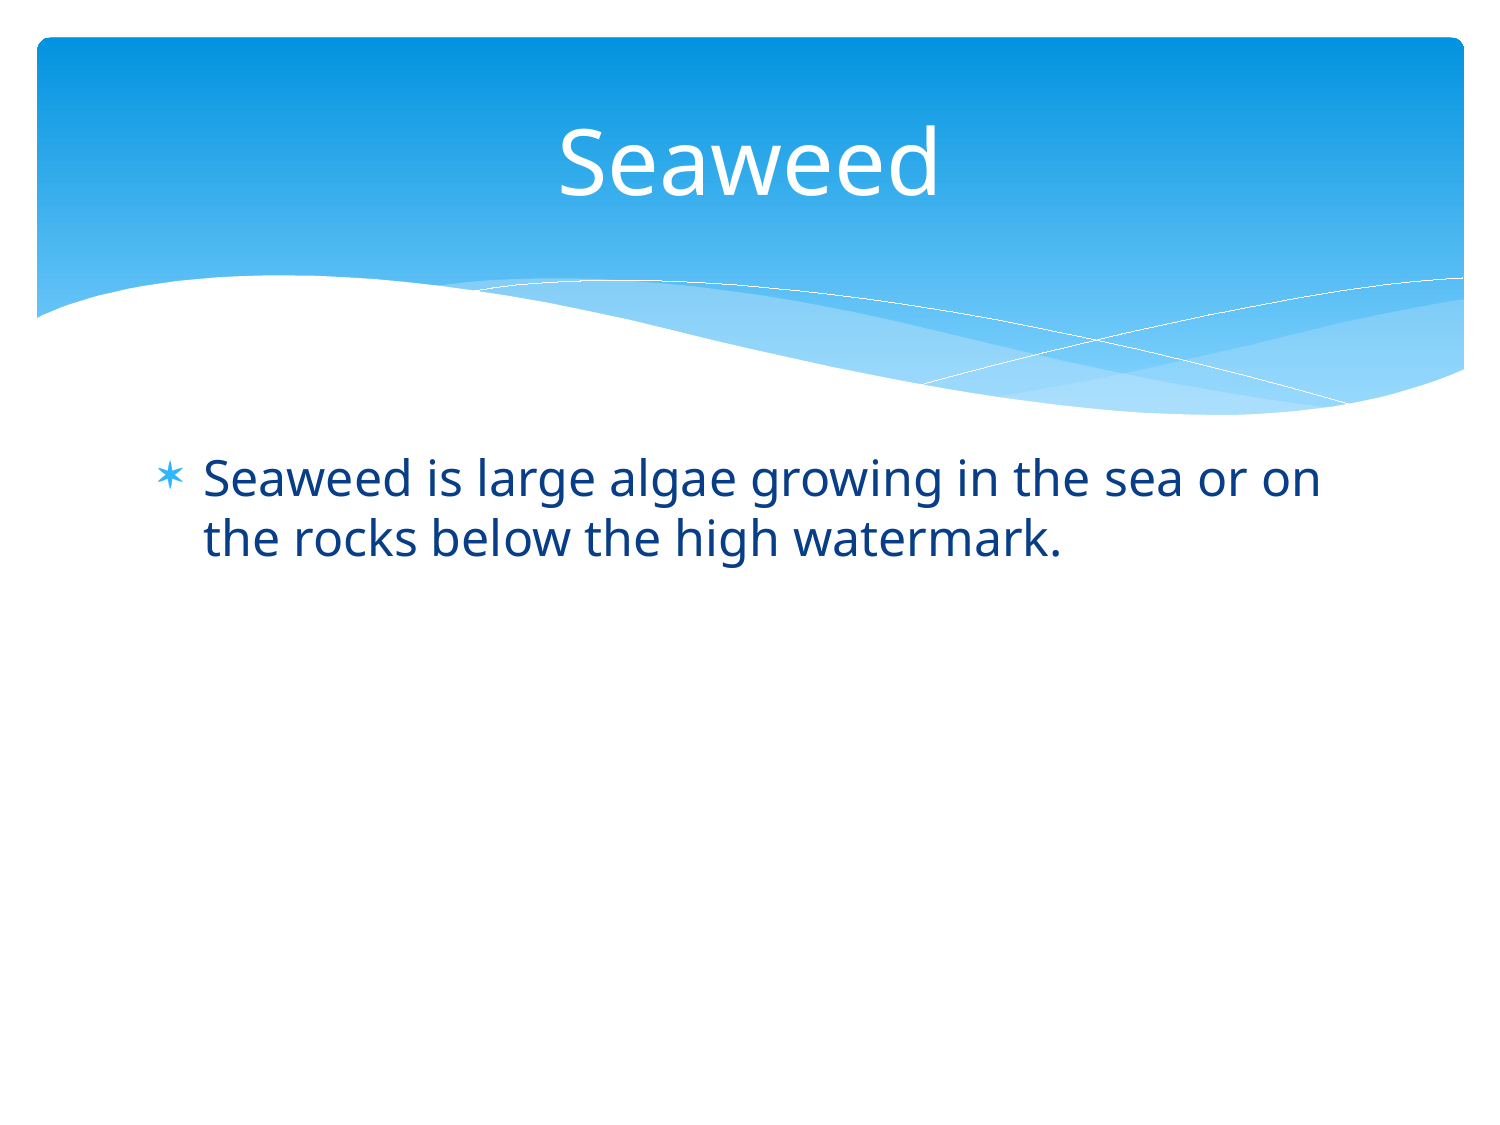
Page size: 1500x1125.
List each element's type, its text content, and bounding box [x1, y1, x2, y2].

title Seaweed [75, 55, 1425, 261]
list Seaweed is large algae growing in the sea or on the rocks below the high watermark. [143, 438, 1359, 1005]
